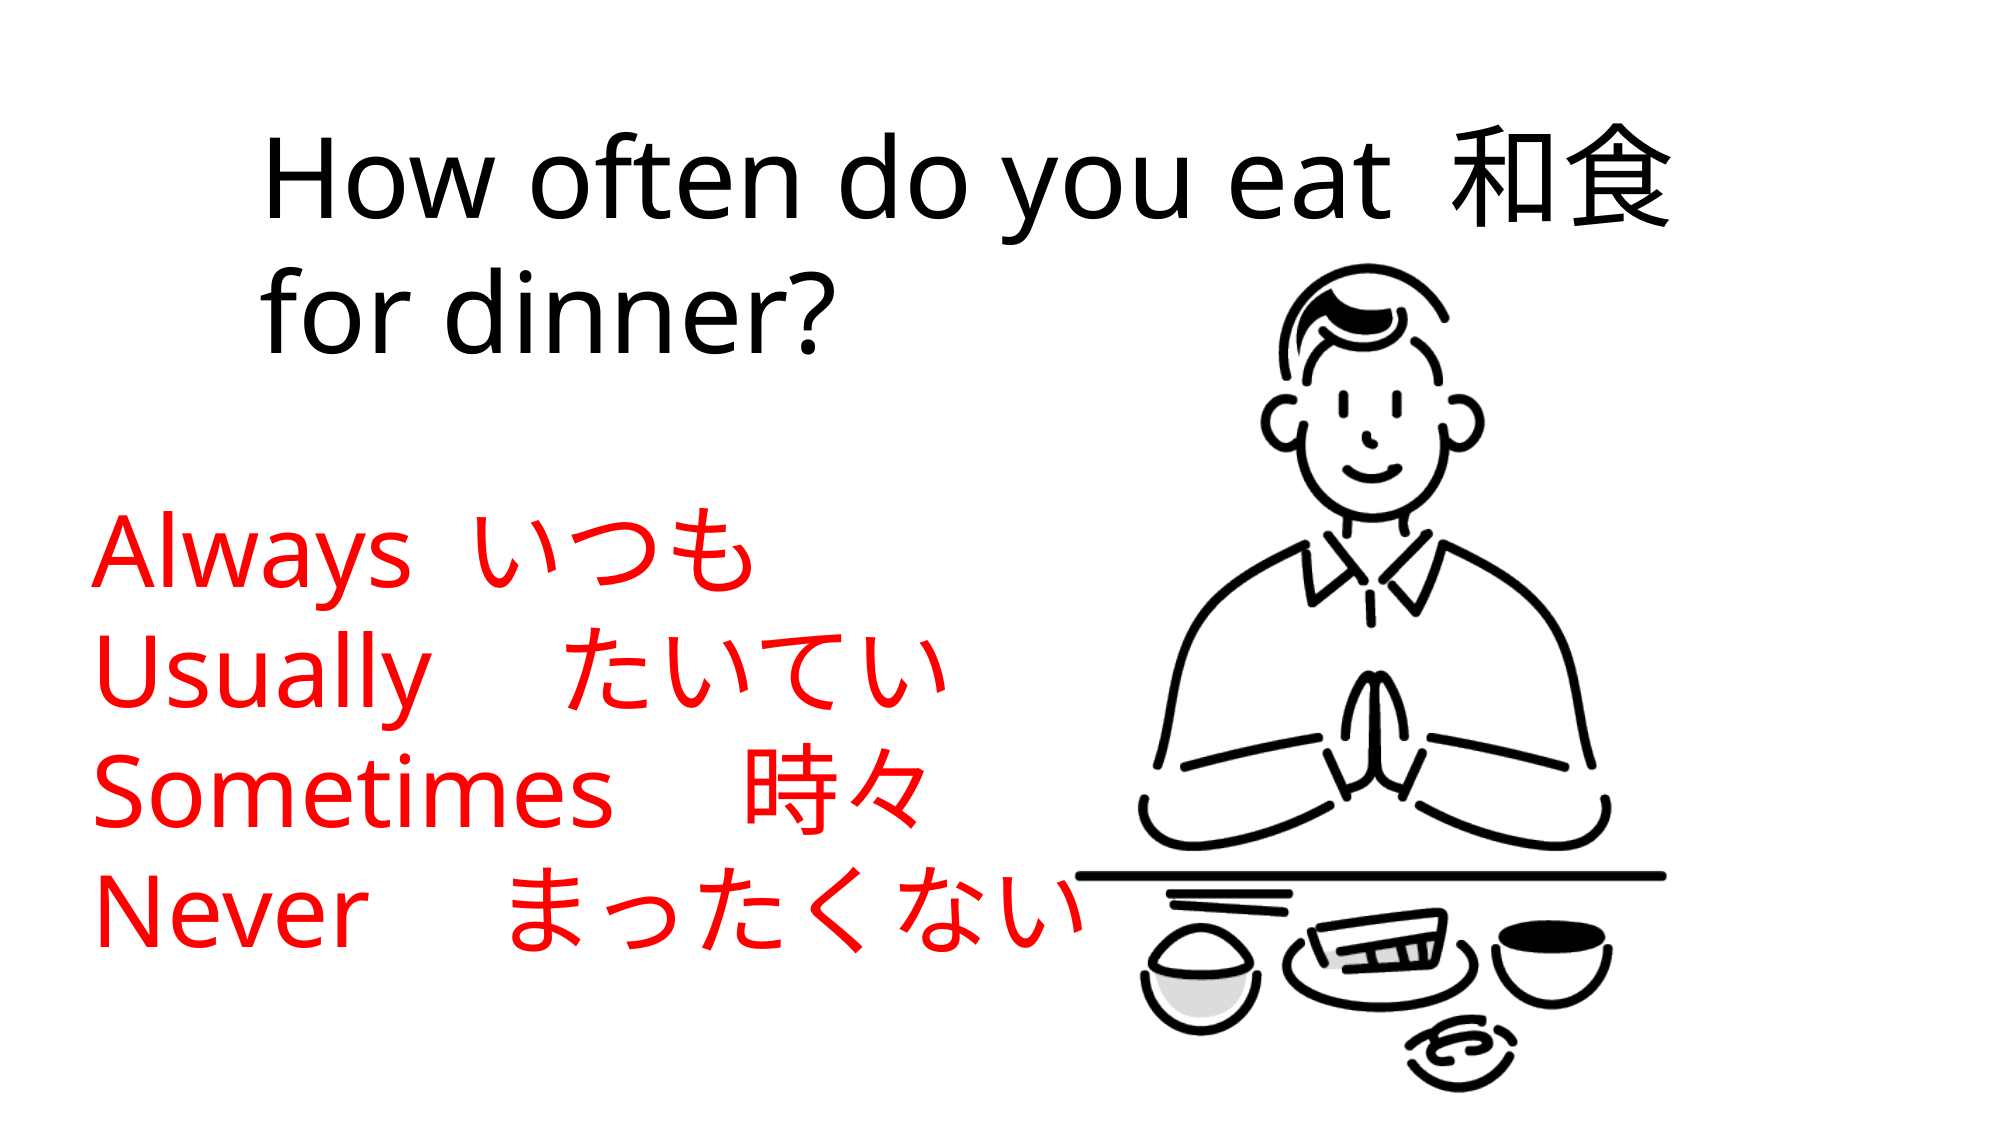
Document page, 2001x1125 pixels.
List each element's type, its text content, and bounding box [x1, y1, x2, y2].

picture [817, 125, 1943, 1125]
text_box How often do you eat 和食 for dinner? [244, 98, 1690, 384]
text_box Always いつも Usually たいてい Sometimes 時々 Never まったくない [76, 480, 817, 975]
